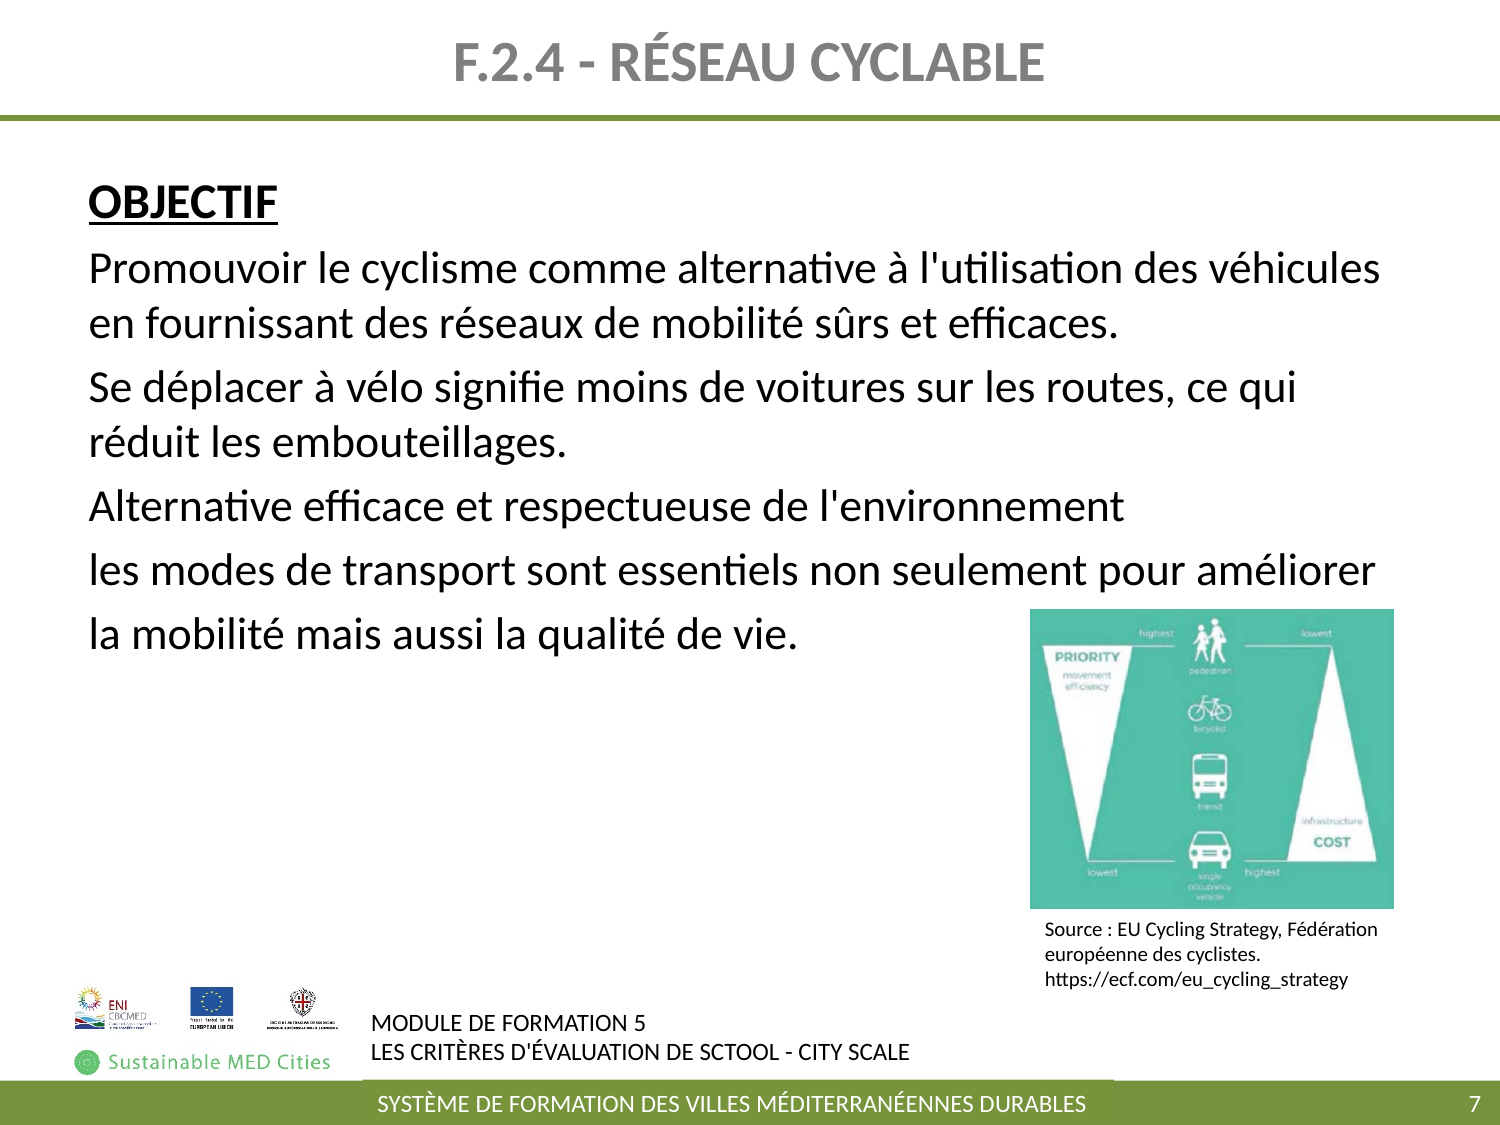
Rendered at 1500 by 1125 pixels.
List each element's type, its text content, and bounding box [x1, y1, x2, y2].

slide_number ‹#› [1146, 1080, 1497, 1125]
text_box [1029, 609, 1394, 1000]
list OBJECTIF Promouvoir le cyclisme comme alternative à l'utilisation des véhicules en fournissant des réseaux de mobilité sûrs et efficaces. Se déplacer à vélo signifie moins de voitures sur les routes, ce qui réduit les embouteillages. Alternative efficace et respectueuse de l'environnement les modes de transport sont essentiels non seulement pour améliorer la mobilité mais aussi la qualité de vie. [73, 161, 1424, 904]
text_box SYSTÈME DE FORMATION DES VILLES MÉDITERRANÉENNES DURABLES [362, 1079, 1114, 1125]
title F.2.4 - RÉSEAU CYCLABLE [0, 0, 1500, 117]
picture [62, 978, 356, 1080]
